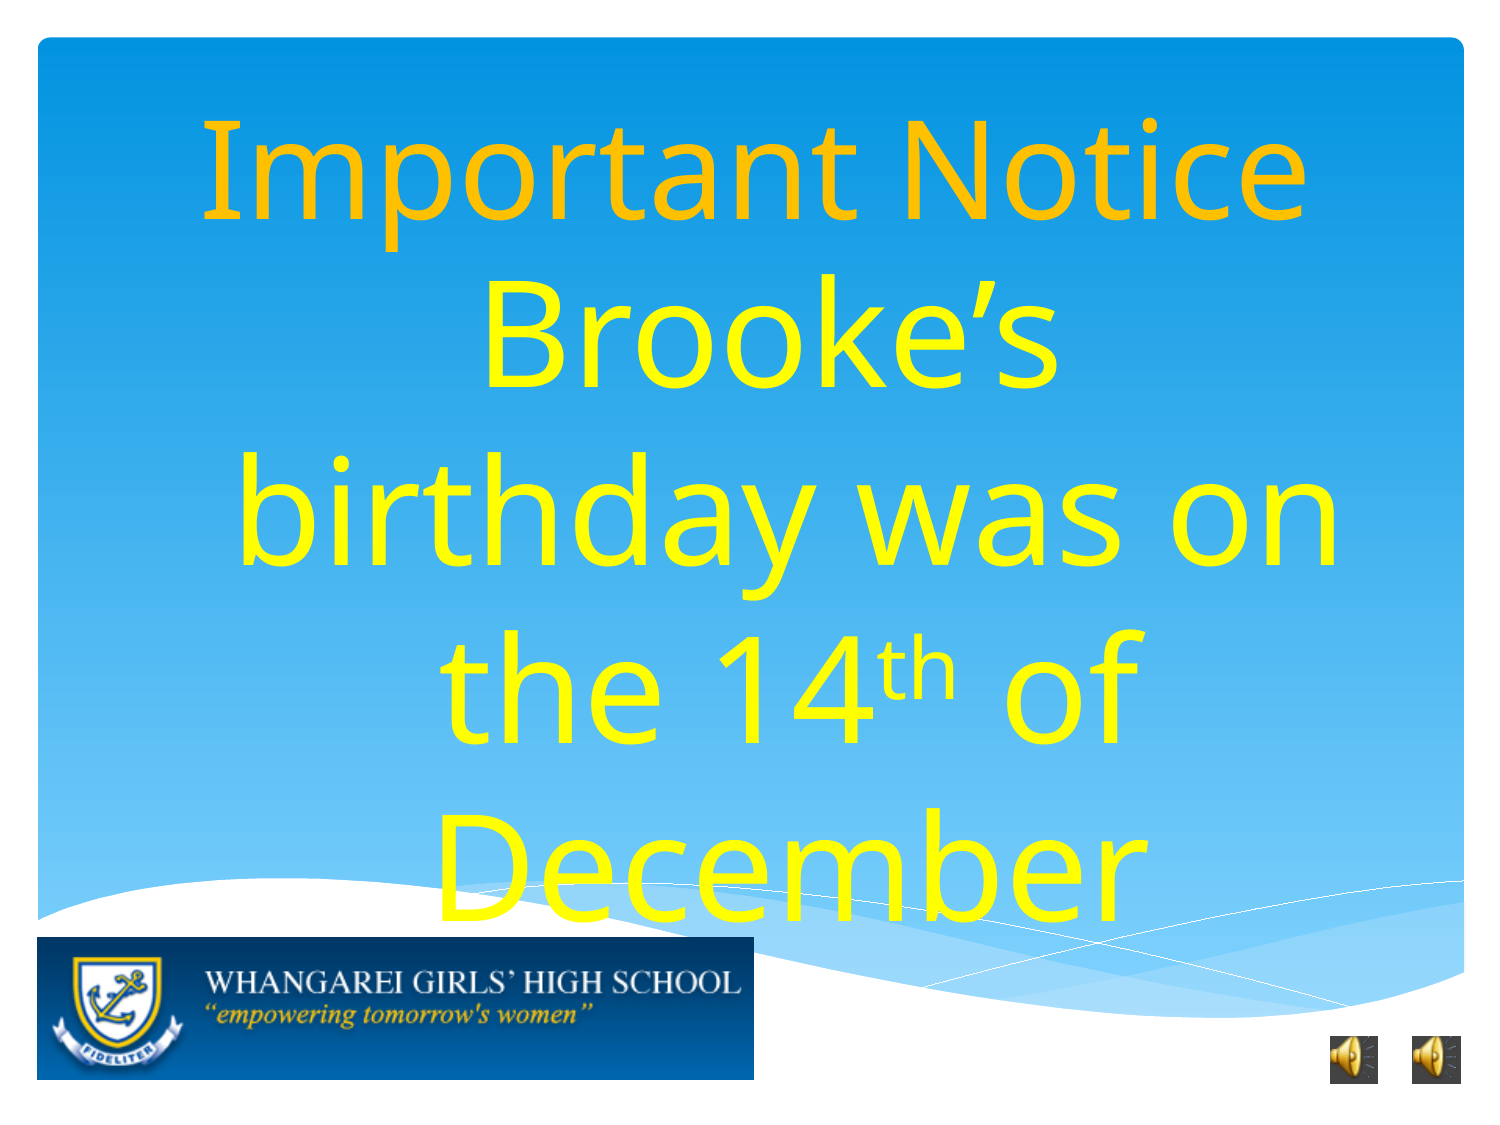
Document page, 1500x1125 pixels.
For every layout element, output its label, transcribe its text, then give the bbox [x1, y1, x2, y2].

text_box Brooke’s birthday was on the 14th of December [149, 231, 1391, 963]
picture [1328, 1034, 1380, 1086]
text_box Important Notice [149, 37, 1362, 255]
picture [1411, 1034, 1462, 1086]
picture [37, 937, 754, 1080]
